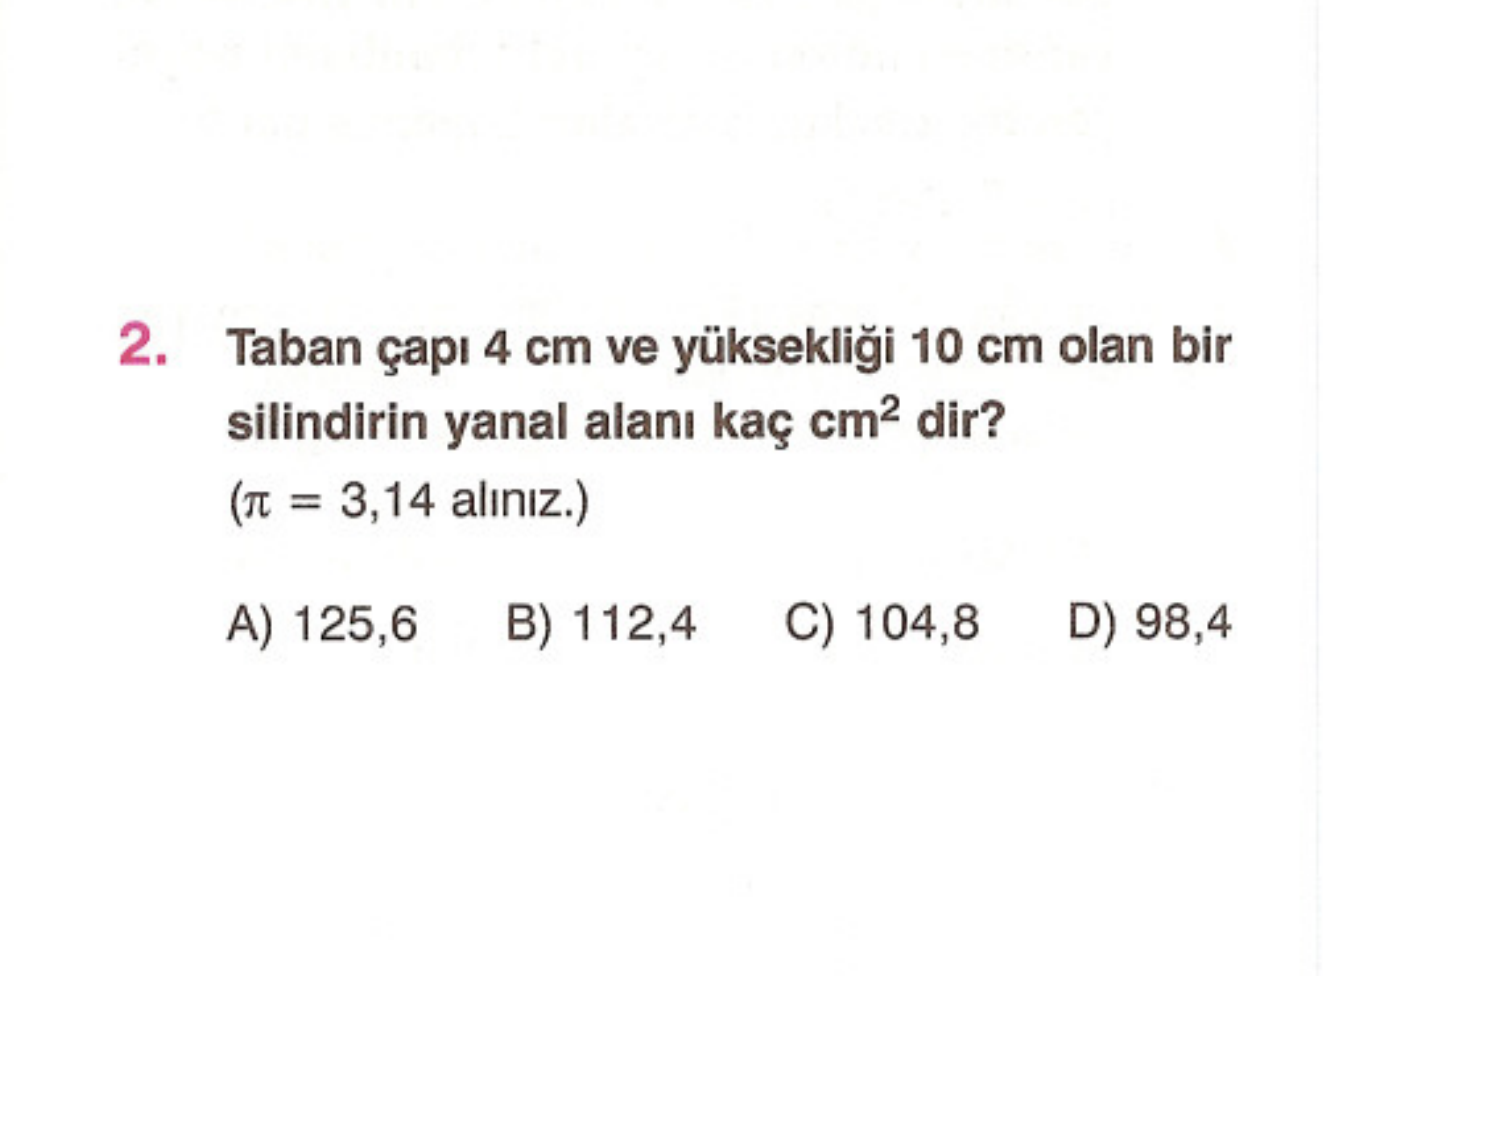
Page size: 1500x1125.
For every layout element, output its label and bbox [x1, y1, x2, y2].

picture [0, 0, 1338, 977]
